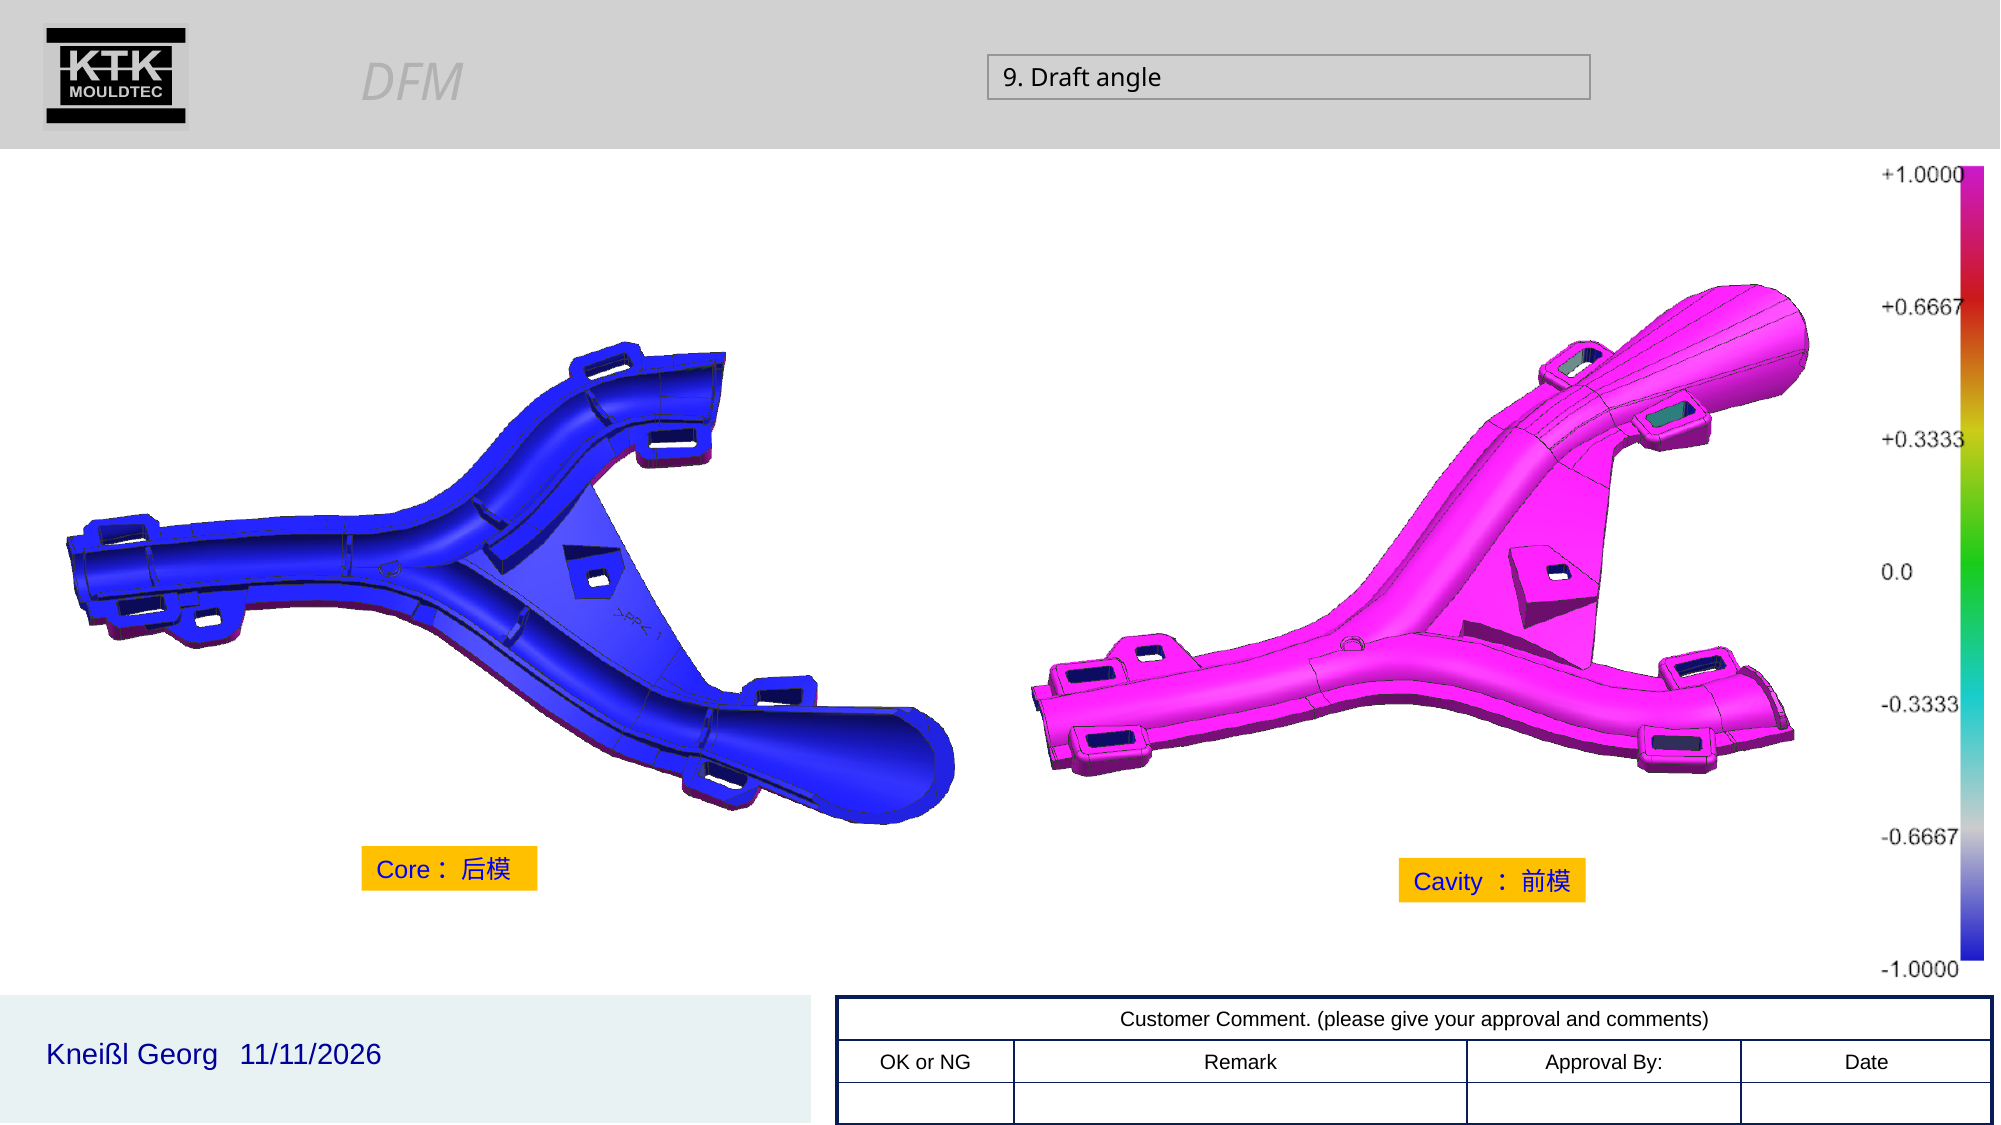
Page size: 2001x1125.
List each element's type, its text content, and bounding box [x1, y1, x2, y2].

text_box Core：后模 [361, 846, 538, 891]
picture [1862, 154, 1984, 988]
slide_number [188, 1027, 433, 1106]
picture [42, 326, 976, 835]
text_box Cavity ：前模 [1398, 857, 1586, 903]
text_box 9. Draft angle [988, 54, 1591, 100]
picture [987, 266, 1854, 783]
